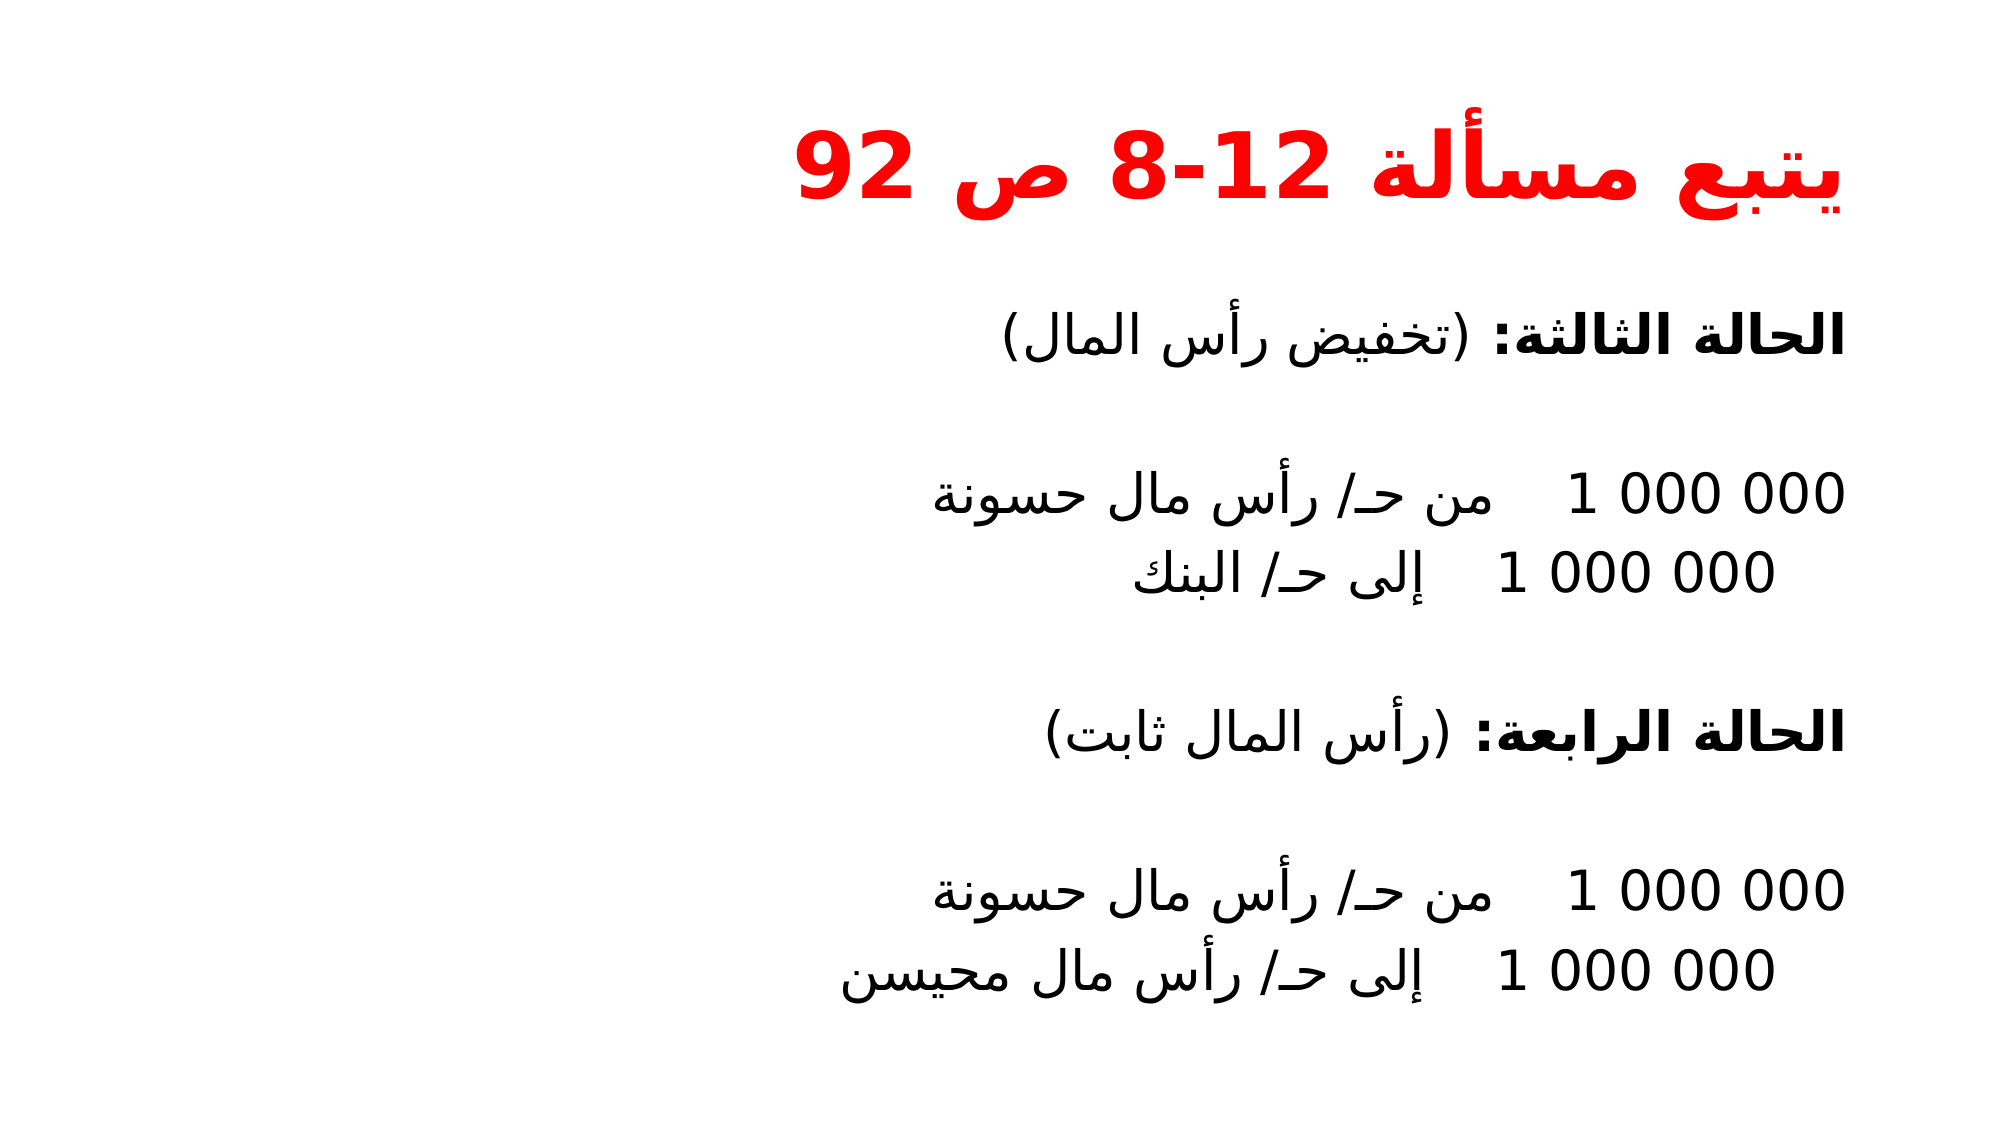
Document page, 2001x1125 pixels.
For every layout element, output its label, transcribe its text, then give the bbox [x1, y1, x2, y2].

list الحالة الثالثة: (تخفيض رأس المال) 000 000 1 من حـ/ رأس مال حسونة 000 000 1 إلى حـ/ البنك الحالة الرابعة: (رأس المال ثابت) 000 000 1 من حـ/ رأس مال حسونة 000 000 1 إلى حـ/ رأس مال محيسن [137, 299, 1863, 1014]
title يتبع مسألة 12-8 ص 92 [137, 59, 1863, 278]
